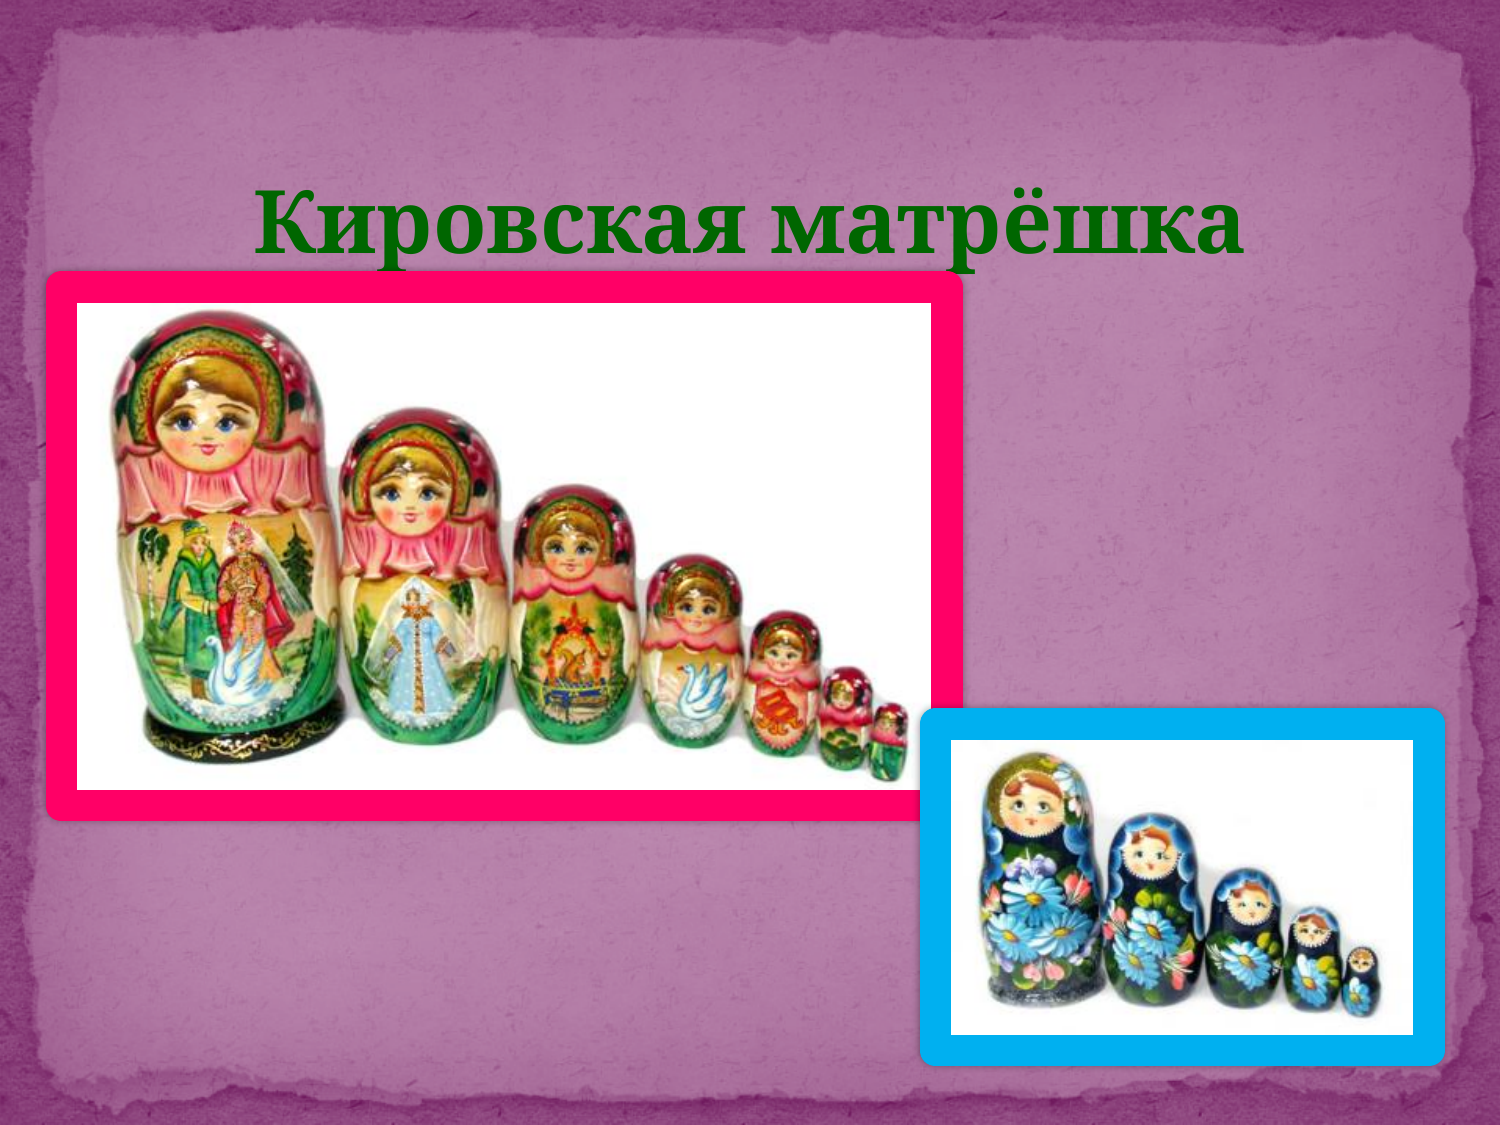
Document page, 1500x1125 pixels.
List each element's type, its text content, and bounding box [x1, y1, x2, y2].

picture [952, 741, 1412, 1034]
title Кировская матрёшка [74, 24, 1425, 279]
picture [77, 303, 931, 790]
